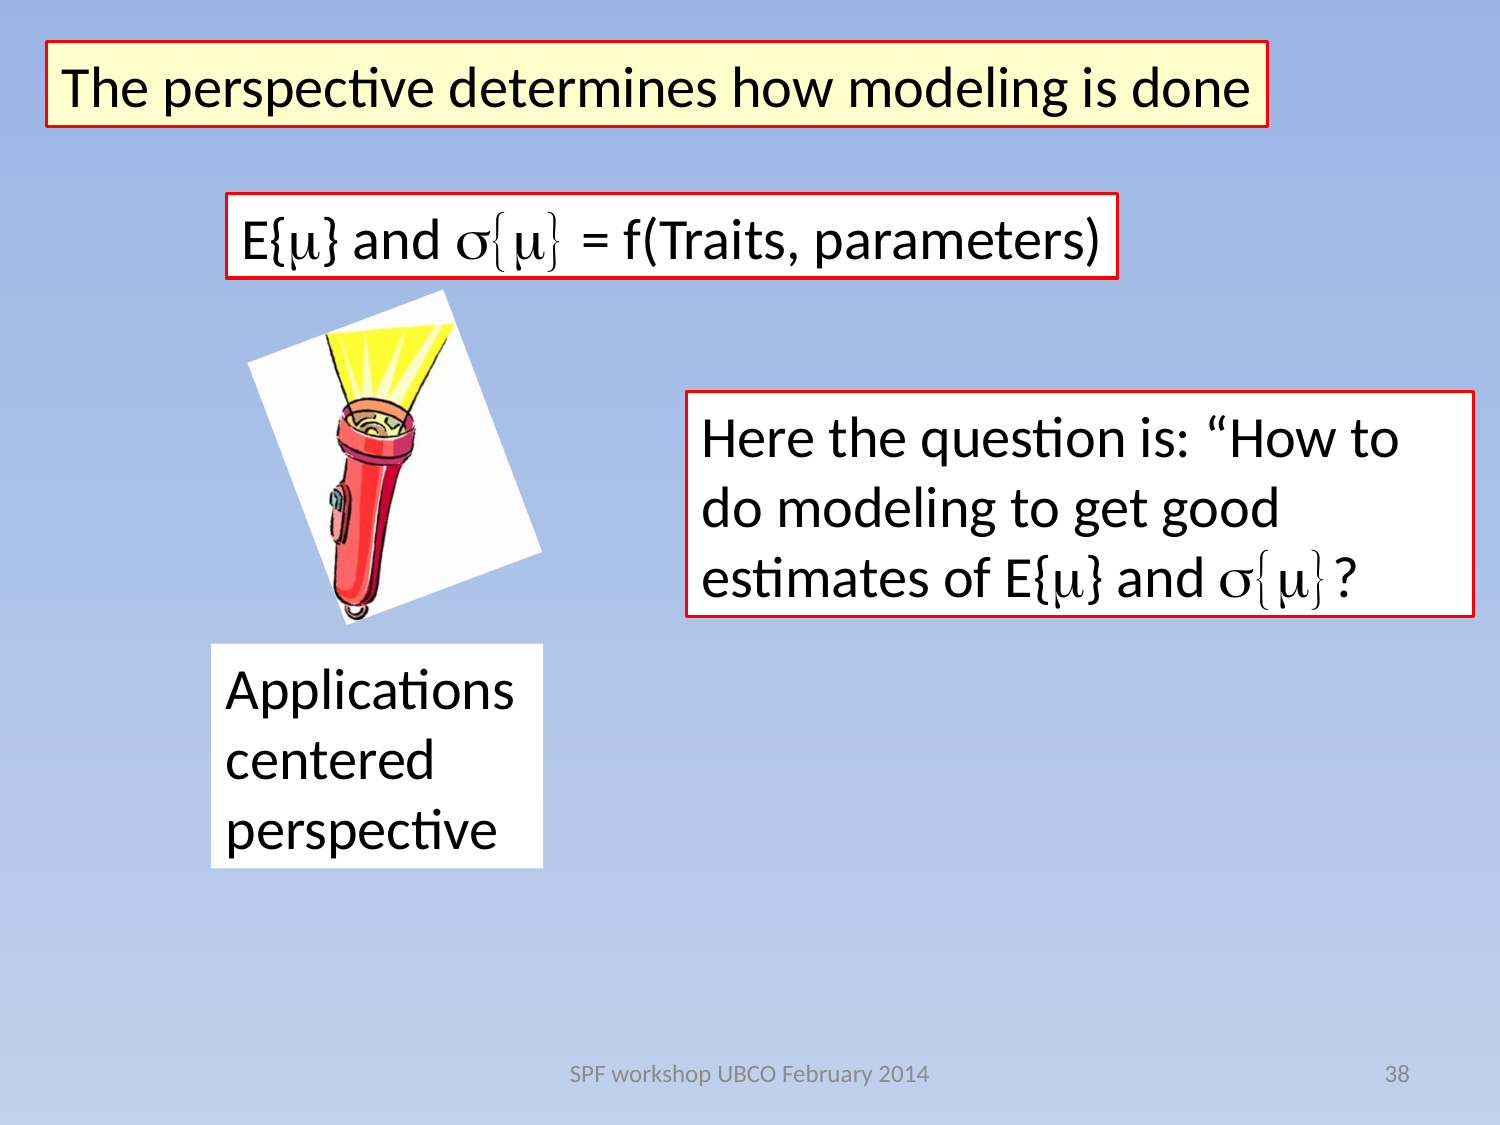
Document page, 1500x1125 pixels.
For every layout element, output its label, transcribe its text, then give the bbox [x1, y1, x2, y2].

text_box Here the question is: “How to do modeling to get good estimates of E{m} and s{m}? [686, 391, 1474, 617]
text_box Applications centered perspective [211, 643, 544, 869]
picture [248, 290, 541, 624]
text_box The perspective determines how modeling is done [46, 41, 1268, 127]
text_box E{m} and s{m} = f(Traits, parameters) [226, 193, 1118, 279]
slide_number 38 [1074, 1042, 1425, 1103]
footer SPF workshop UBCO February 2014 [512, 1042, 988, 1103]
